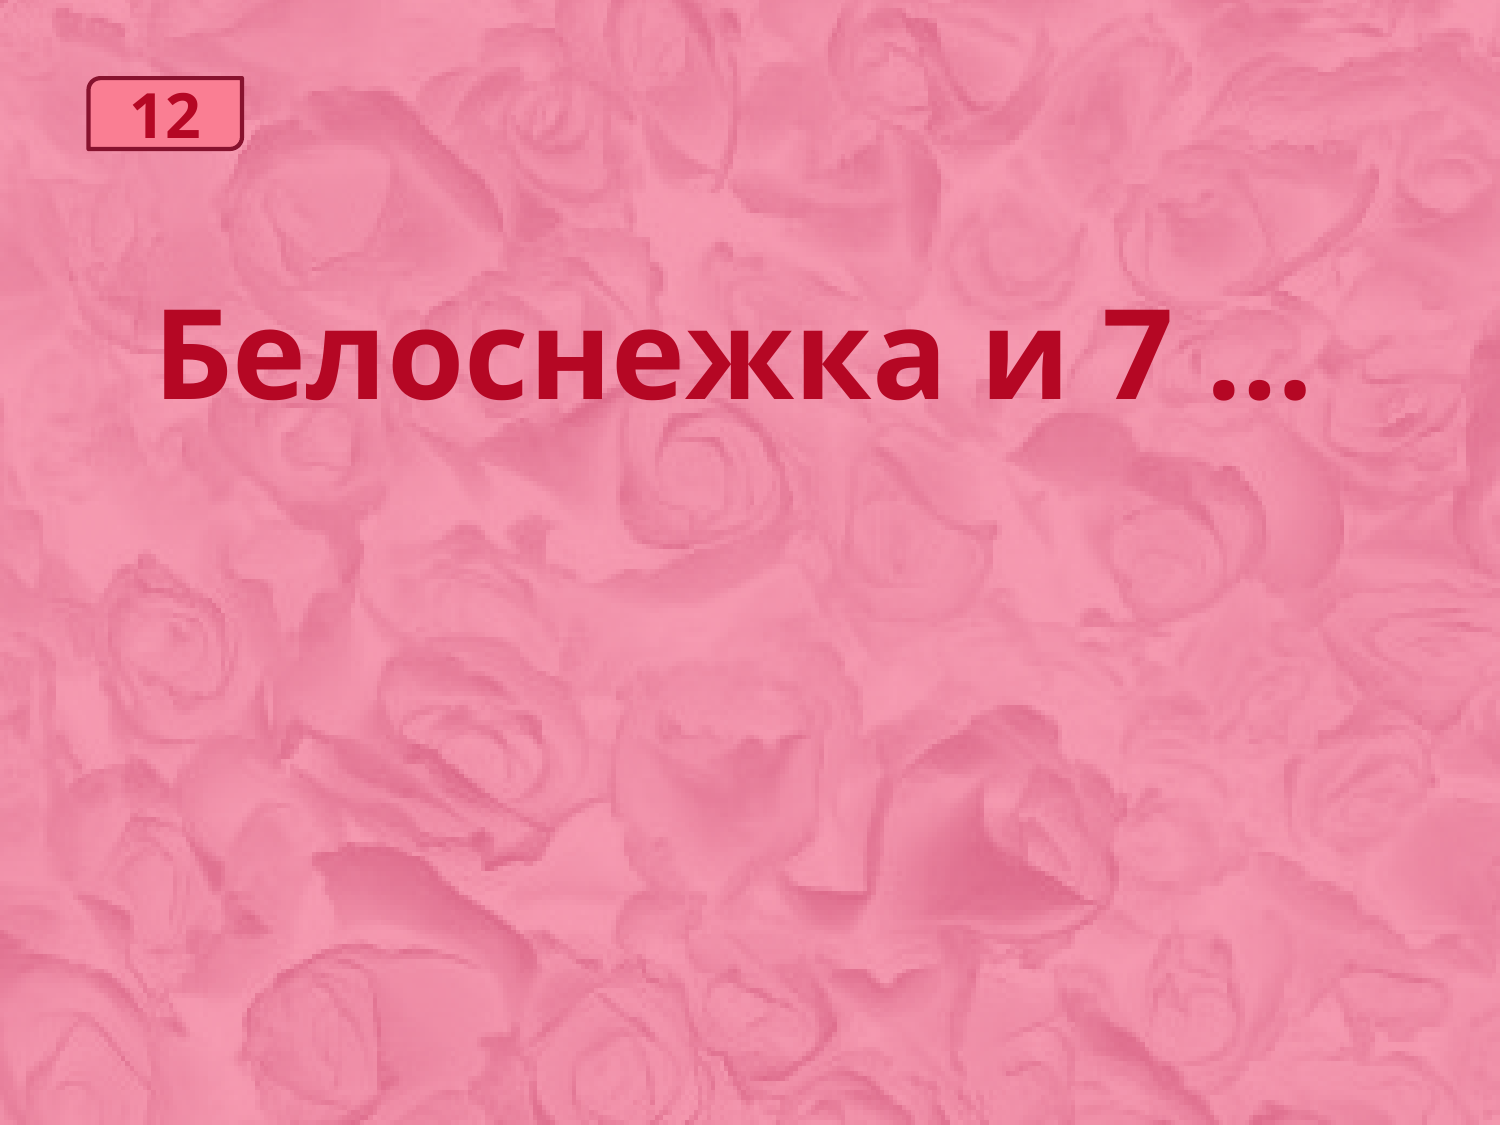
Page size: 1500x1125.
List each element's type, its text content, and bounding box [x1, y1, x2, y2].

text_box Белоснежка и 7 … [123, 267, 1376, 432]
text_box 12 [86, 76, 245, 152]
